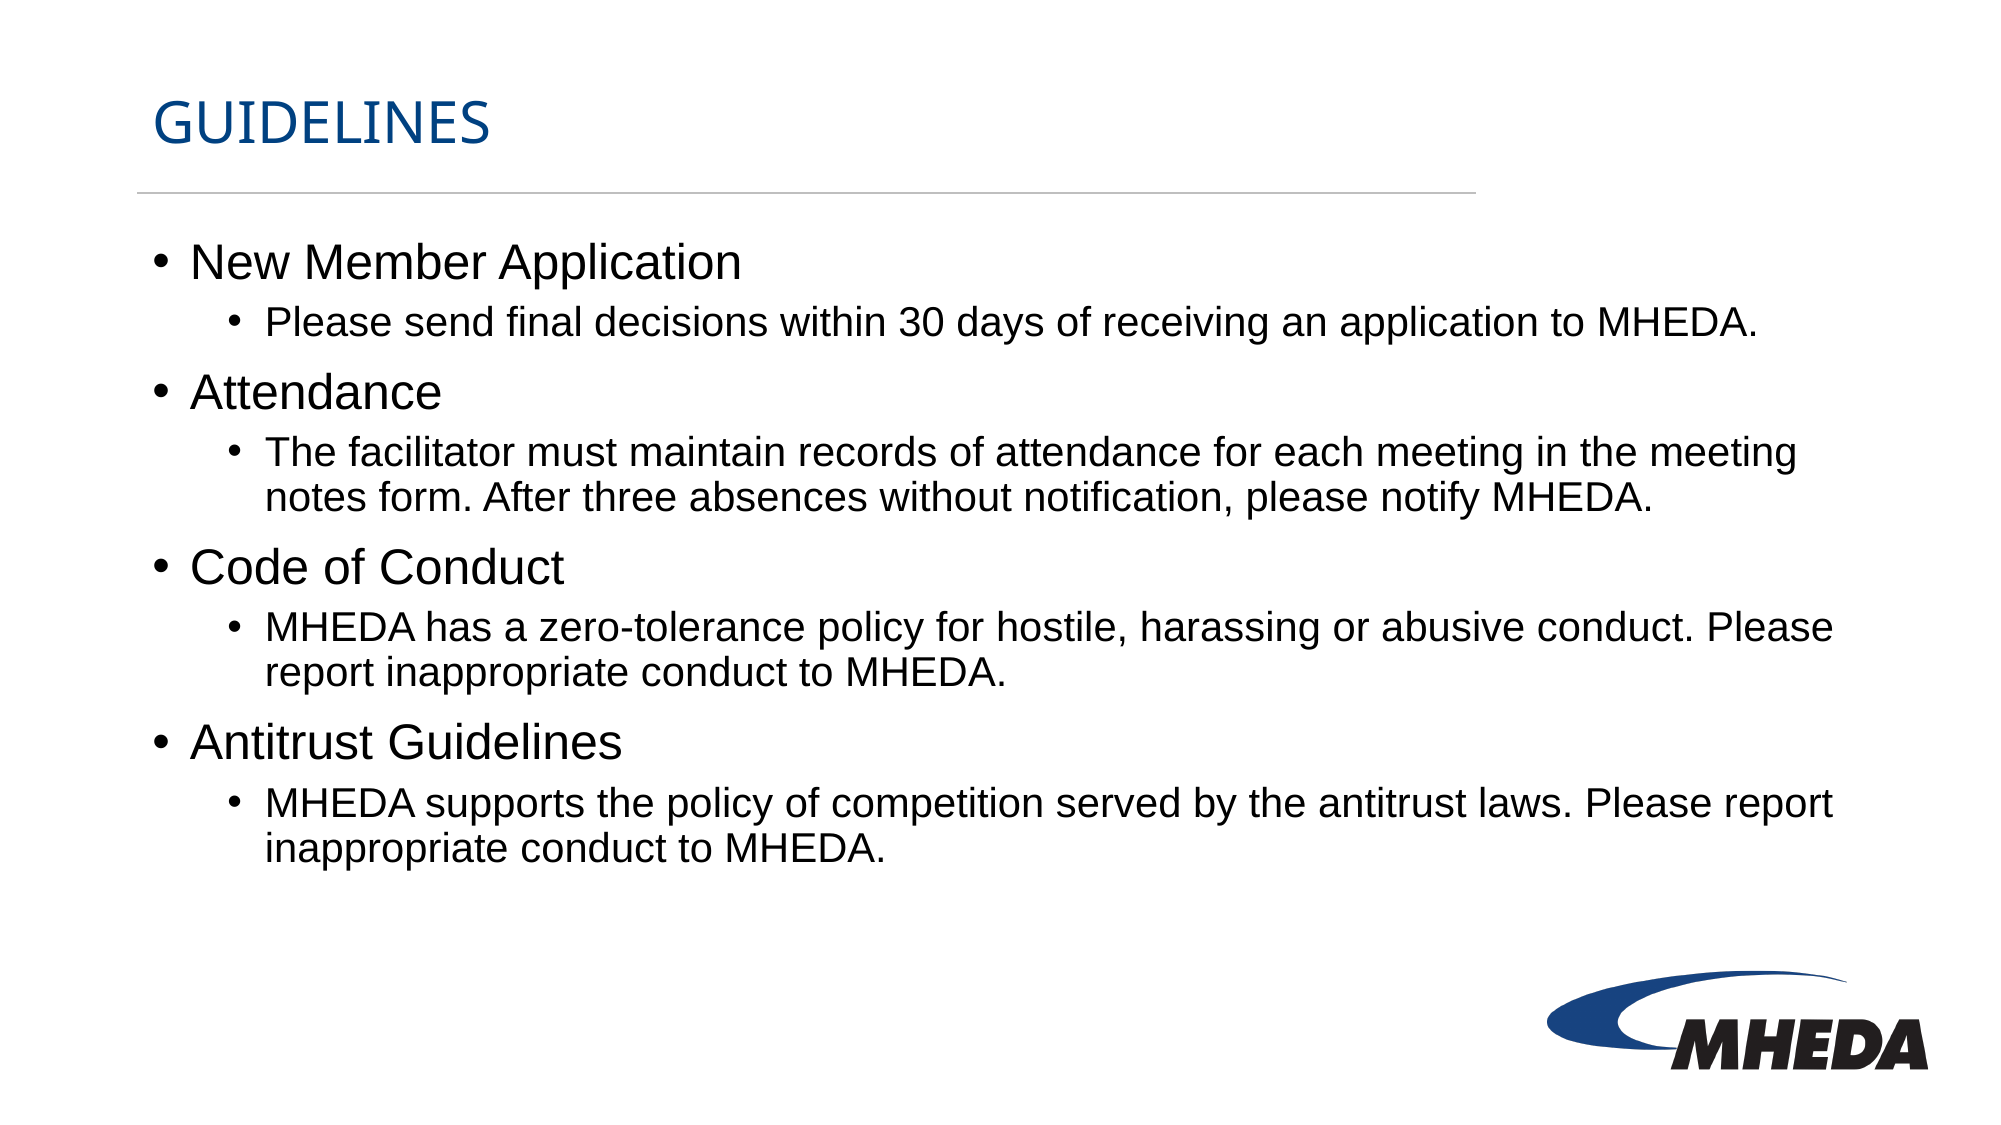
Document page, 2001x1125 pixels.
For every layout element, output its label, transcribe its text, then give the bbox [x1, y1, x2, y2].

picture [1546, 970, 1930, 1070]
list New Member Application Please send final decisions within 30 days of receiving an application to MHEDA. Attendance The facilitator must maintain records of attendance for each meeting in the meeting notes form. After three absences without notification, please notify MHEDA. Code of Conduct MHEDA has a zero-tolerance policy for hostile, harassing or abusive conduct. Please report inappropriate conduct to MHEDA. Antitrust Guidelines MHEDA supports the policy of competition served by the antitrust laws. Please report inappropriate conduct to MHEDA. [137, 228, 1863, 943]
title guidelines [137, 59, 1863, 190]
